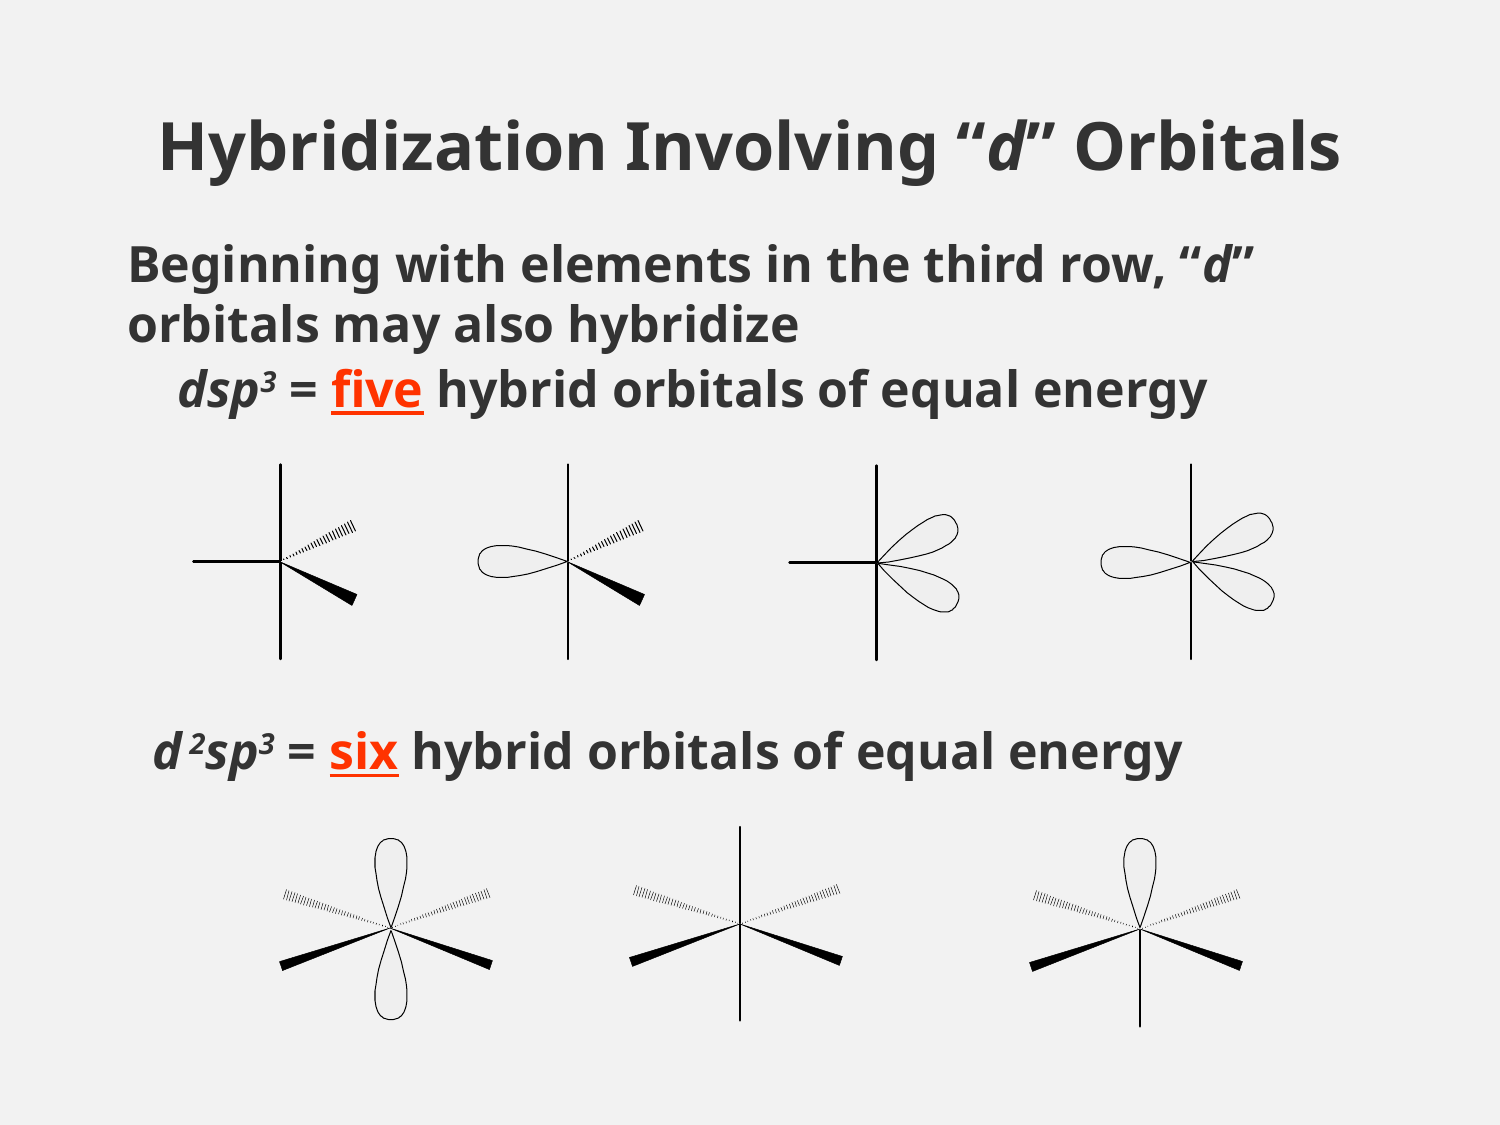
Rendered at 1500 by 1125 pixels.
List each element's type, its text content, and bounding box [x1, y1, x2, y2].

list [191, 462, 363, 662]
text_box d 2sp3 = six hybrid orbitals of equal energy [137, 712, 1303, 788]
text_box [787, 463, 961, 663]
text_box Beginning with elements in the third row, “d” orbitals may also hybridize [112, 224, 1428, 360]
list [274, 837, 499, 1022]
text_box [476, 462, 651, 662]
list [624, 824, 849, 1024]
title Hybridization Involving “d” Orbitals [112, 49, 1388, 224]
text_box dsp3 = five hybrid orbitals of equal energy [162, 349, 1328, 425]
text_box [1099, 462, 1276, 662]
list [1024, 837, 1249, 1030]
